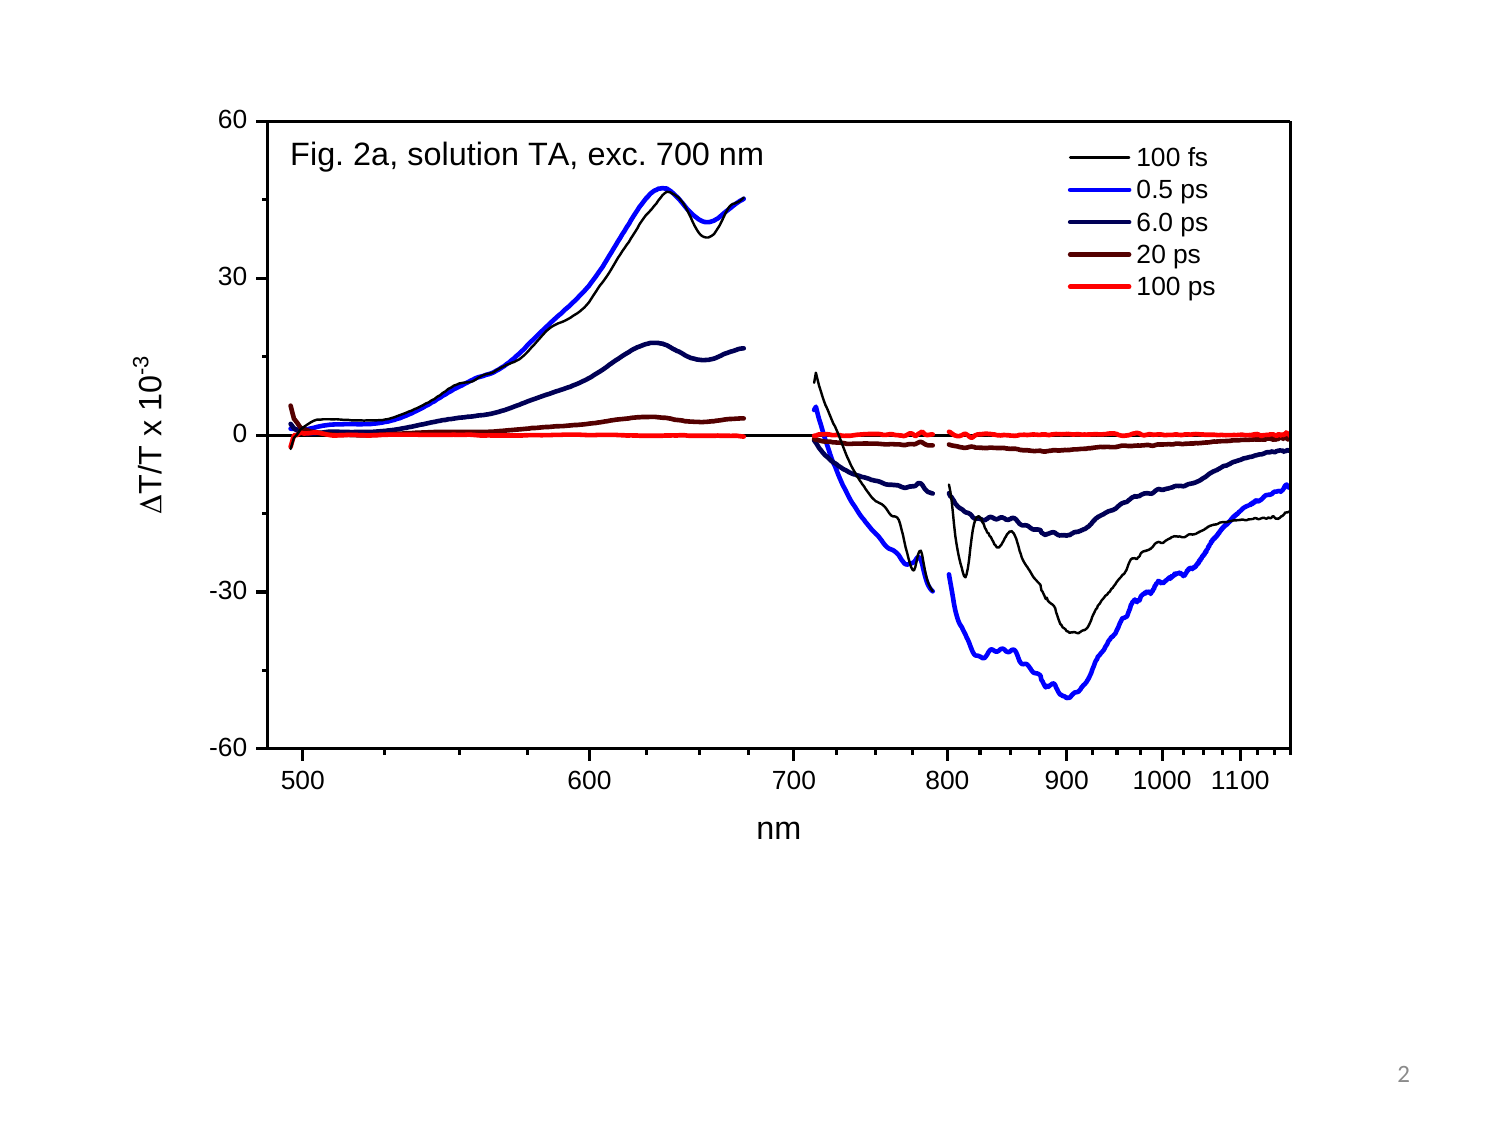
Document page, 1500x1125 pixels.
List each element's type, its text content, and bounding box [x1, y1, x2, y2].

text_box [0, 0, 1500, 1049]
slide_number 2 [1074, 1057, 1425, 1103]
